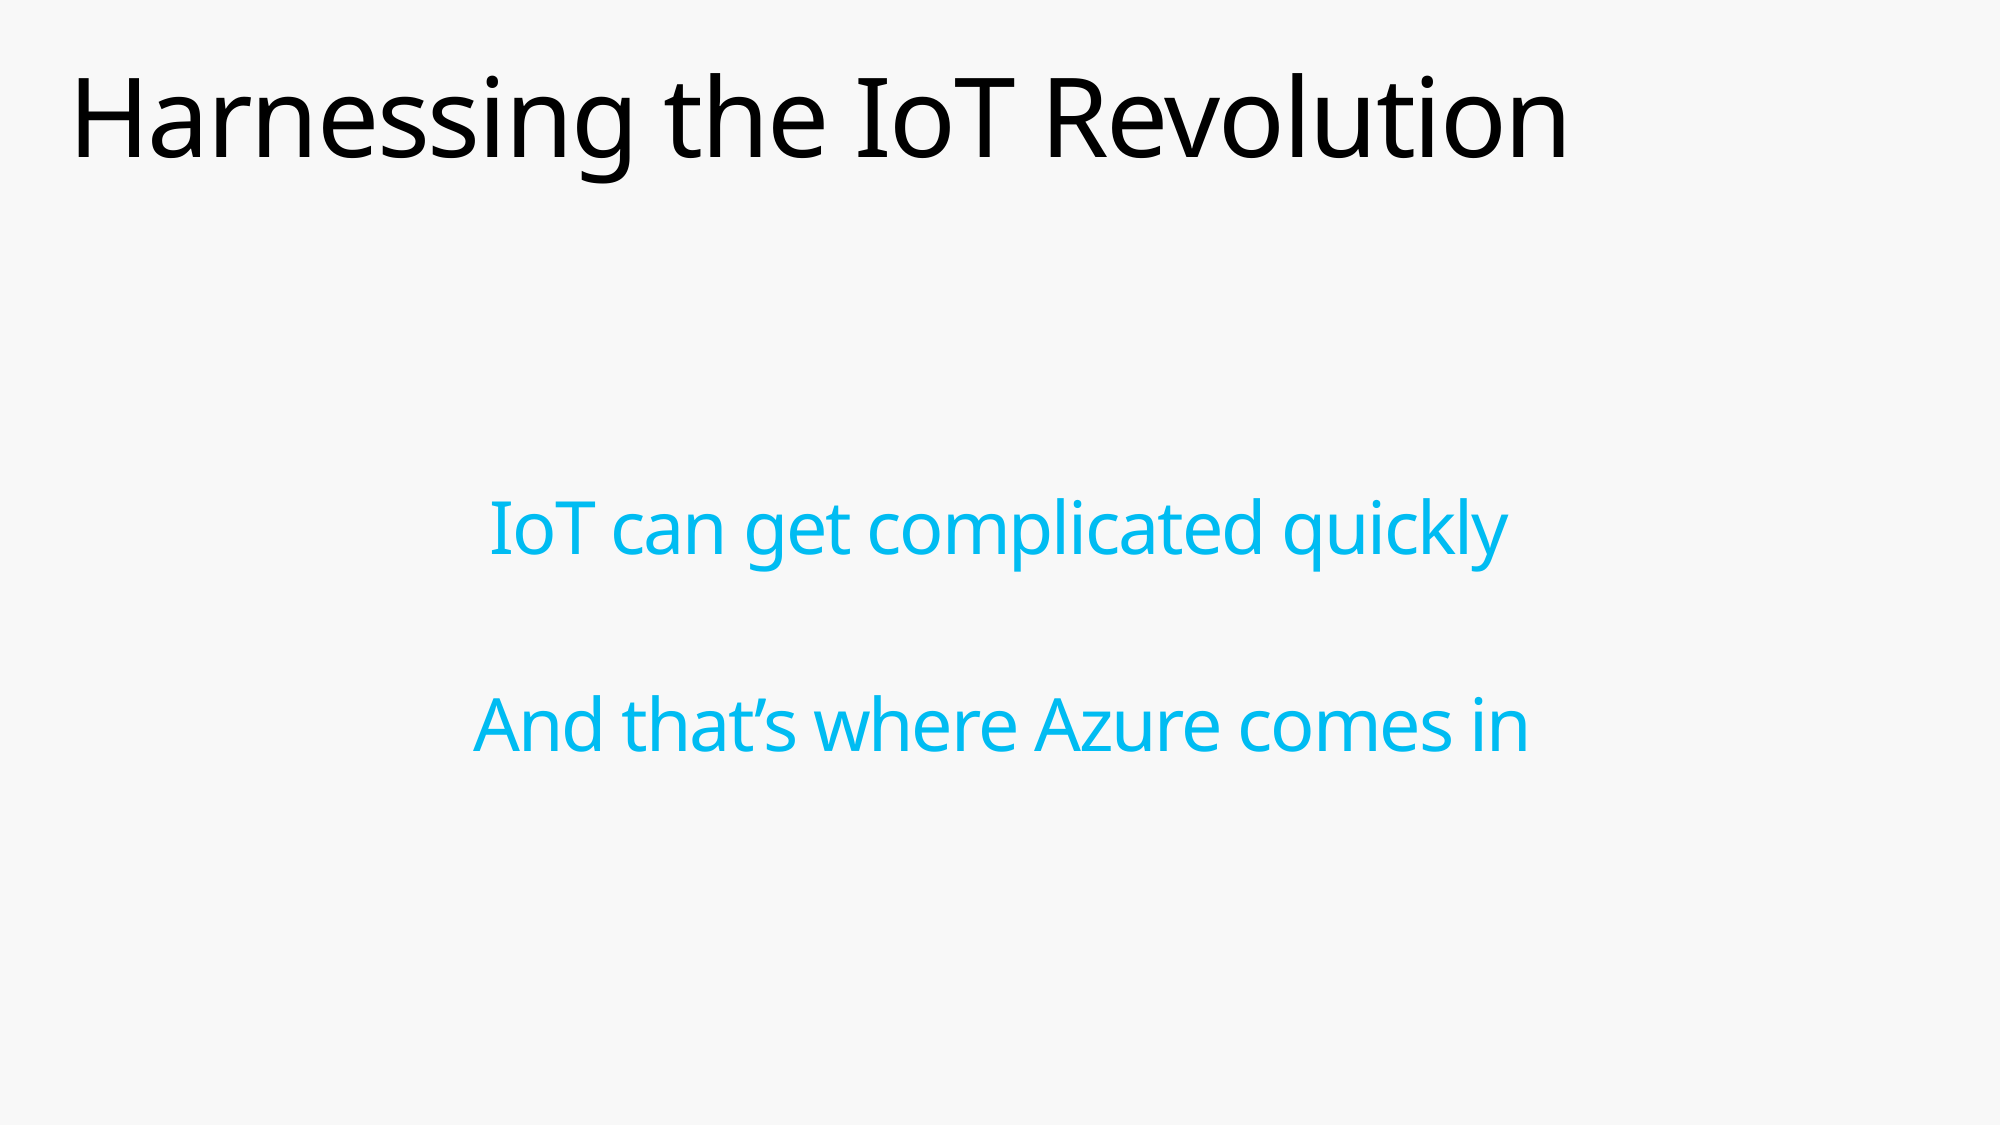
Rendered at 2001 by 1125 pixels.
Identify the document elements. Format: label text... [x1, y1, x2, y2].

title Harnessing the IoT Revolution [44, 47, 1957, 196]
text_box IoT can get complicated quickly [0, 476, 2000, 625]
text_box And that’s where Azure comes in [3, 672, 2000, 821]
